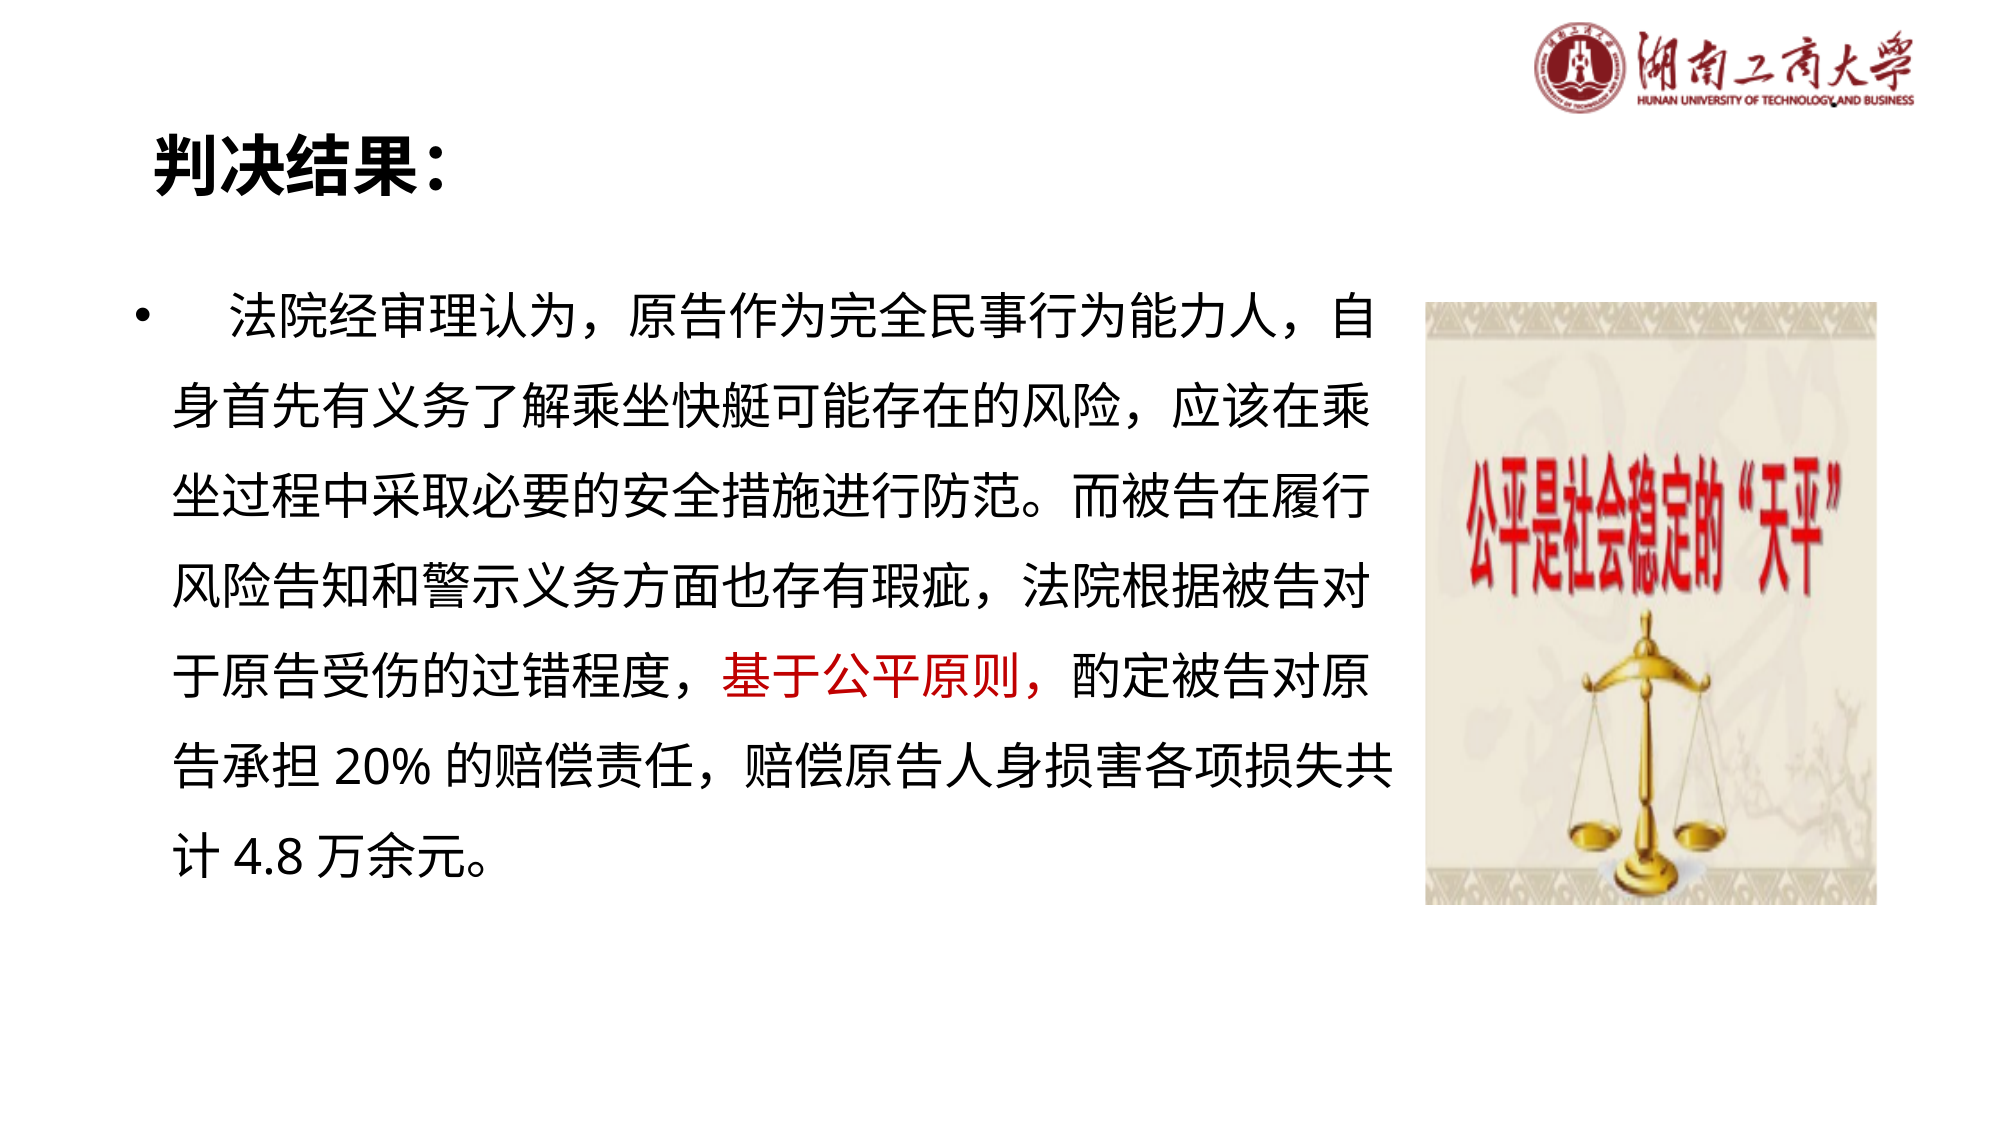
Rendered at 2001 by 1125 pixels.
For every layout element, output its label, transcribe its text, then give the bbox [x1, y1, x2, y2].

picture [1533, 21, 1922, 117]
list 法院经审理认为，原告作为完全民事行为能力人，自身首先有义务了解乘坐快艇可能存在的风险，应该在乘坐过程中采取必要的安全措施进行防范。而被告在履行风险告知和警示义务方面也存有瑕疵，法院根据被告对于原告受伤的过错程度，基于公平原则，酌定被告对原告承担20%的赔偿责任，赔偿原告人身损害各项损失共计4.8万余元。 [119, 246, 1425, 961]
title 判决结果： [137, 59, 1863, 278]
picture [1424, 302, 1879, 905]
